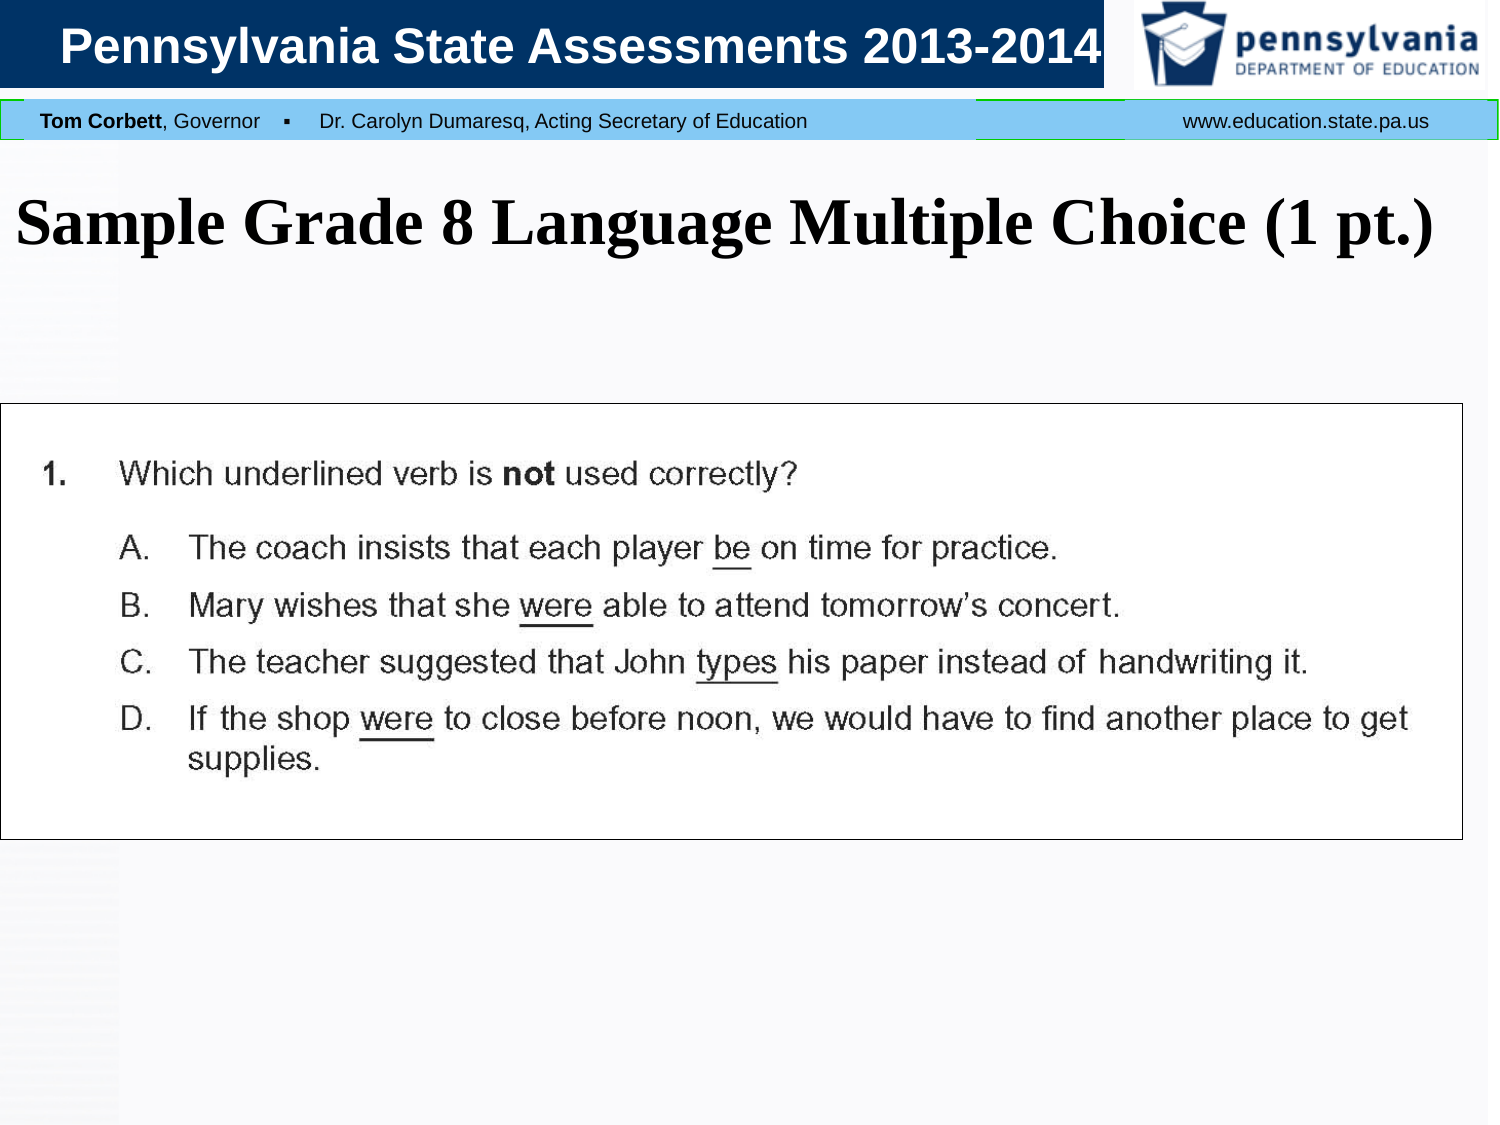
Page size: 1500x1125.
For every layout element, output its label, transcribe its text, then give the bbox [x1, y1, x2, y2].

title Sample Grade 8 Language Multiple Choice (1 pt.) [0, 135, 1463, 301]
picture [0, 0, 1488, 99]
picture [0, 140, 1488, 1125]
